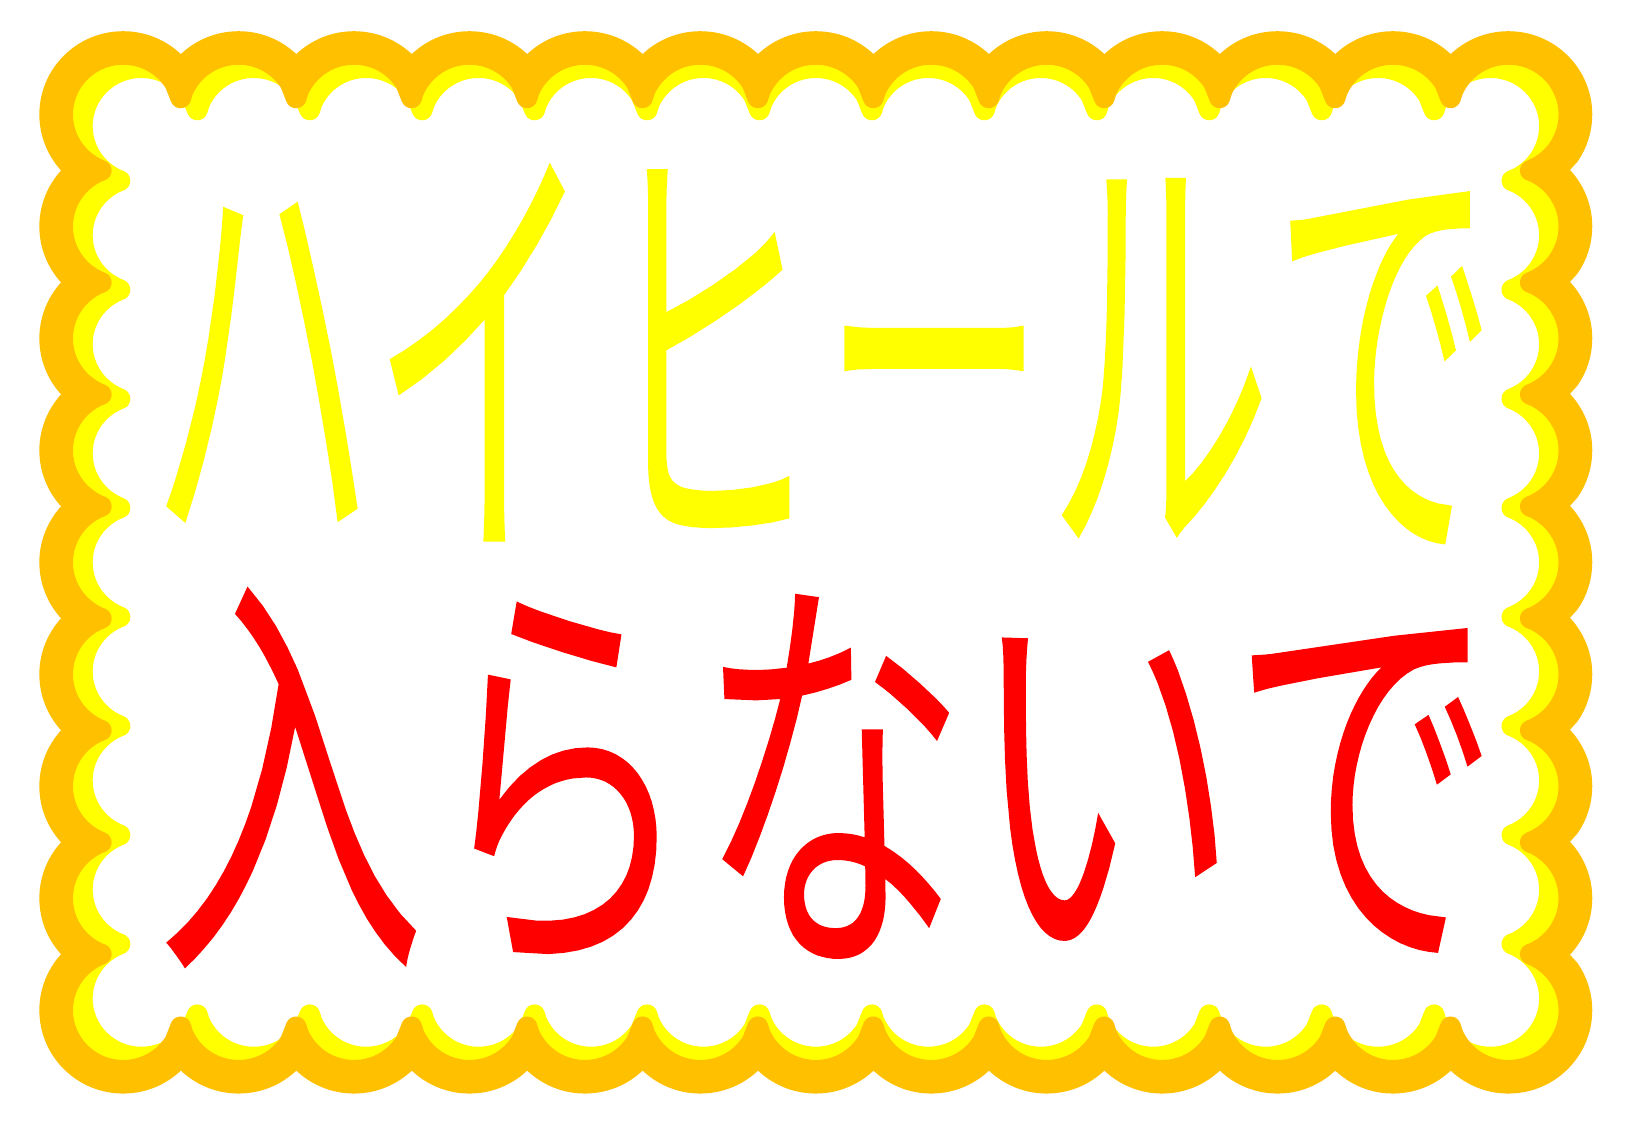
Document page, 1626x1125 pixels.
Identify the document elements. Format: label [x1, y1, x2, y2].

text_box [294, 0, 1337, 1125]
